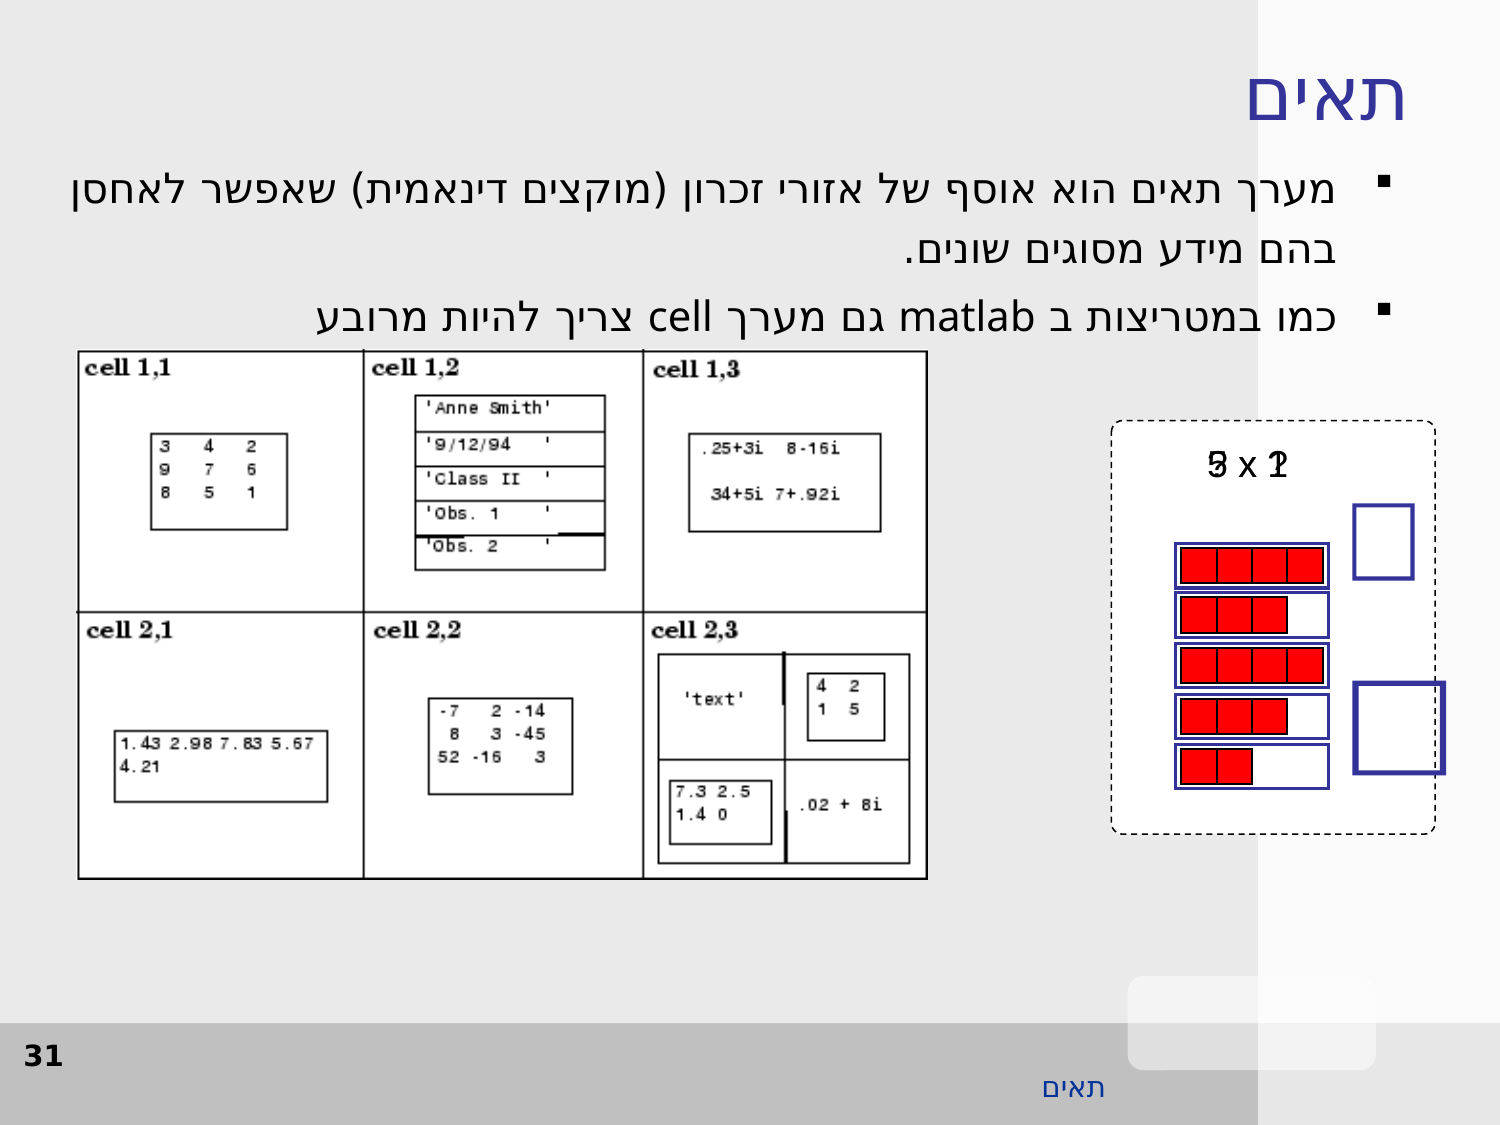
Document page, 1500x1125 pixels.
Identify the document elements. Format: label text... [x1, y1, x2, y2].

text_box תאים [1026, 1060, 1121, 1111]
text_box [1181, 597, 1288, 633]
text_box מערך תאים הוא אוסף של אזורי זכרון (מוקצים דינאמית) שאפשר לאחסן בהם מידע מסוגים שונים. כמו במטריצות ב matlab גם מערך cell צריך להיות מרובע [41, 148, 1400, 279]
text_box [1181, 547, 1324, 584]
picture [76, 349, 928, 880]
slide_number 31 [8, 1029, 359, 1108]
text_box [1181, 748, 1253, 785]
text_box [1111, 420, 1436, 835]
text_box [1175, 694, 1329, 739]
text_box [1181, 698, 1288, 735]
text_box [1175, 592, 1329, 638]
text_box תאים [76, 20, 1425, 161]
text_box 5 x 1 [1192, 432, 1304, 493]
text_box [1181, 647, 1324, 684]
text_box [1175, 744, 1329, 789]
text_box [1175, 643, 1329, 688]
text_box [1175, 543, 1329, 588]
